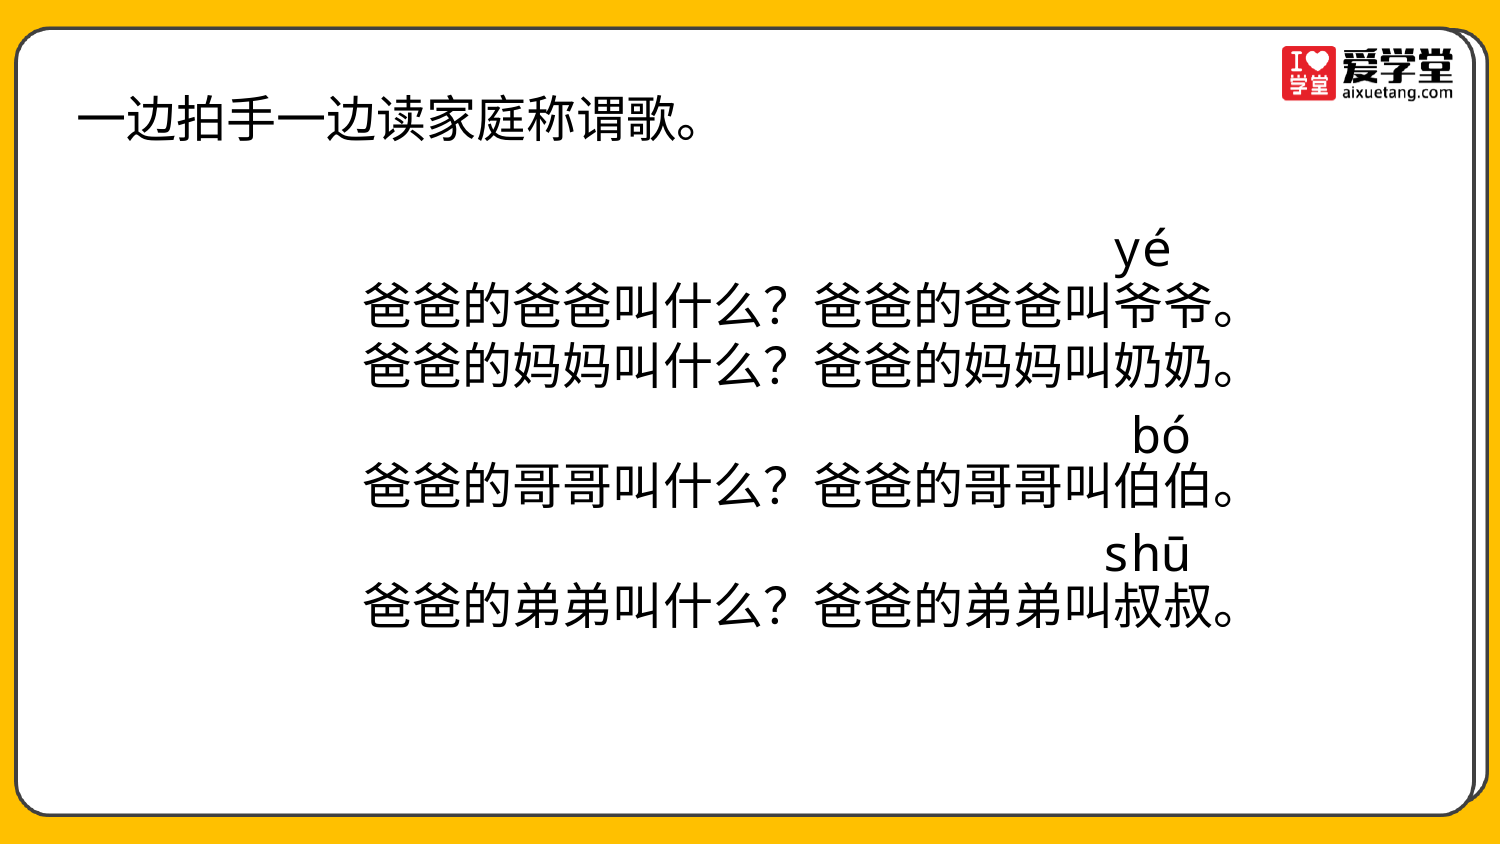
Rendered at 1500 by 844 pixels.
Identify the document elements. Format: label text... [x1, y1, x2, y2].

text_box 一边拍手一边读家庭称谓歌。 [64, 81, 768, 154]
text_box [351, 210, 1243, 645]
picture [0, 0, 1500, 844]
